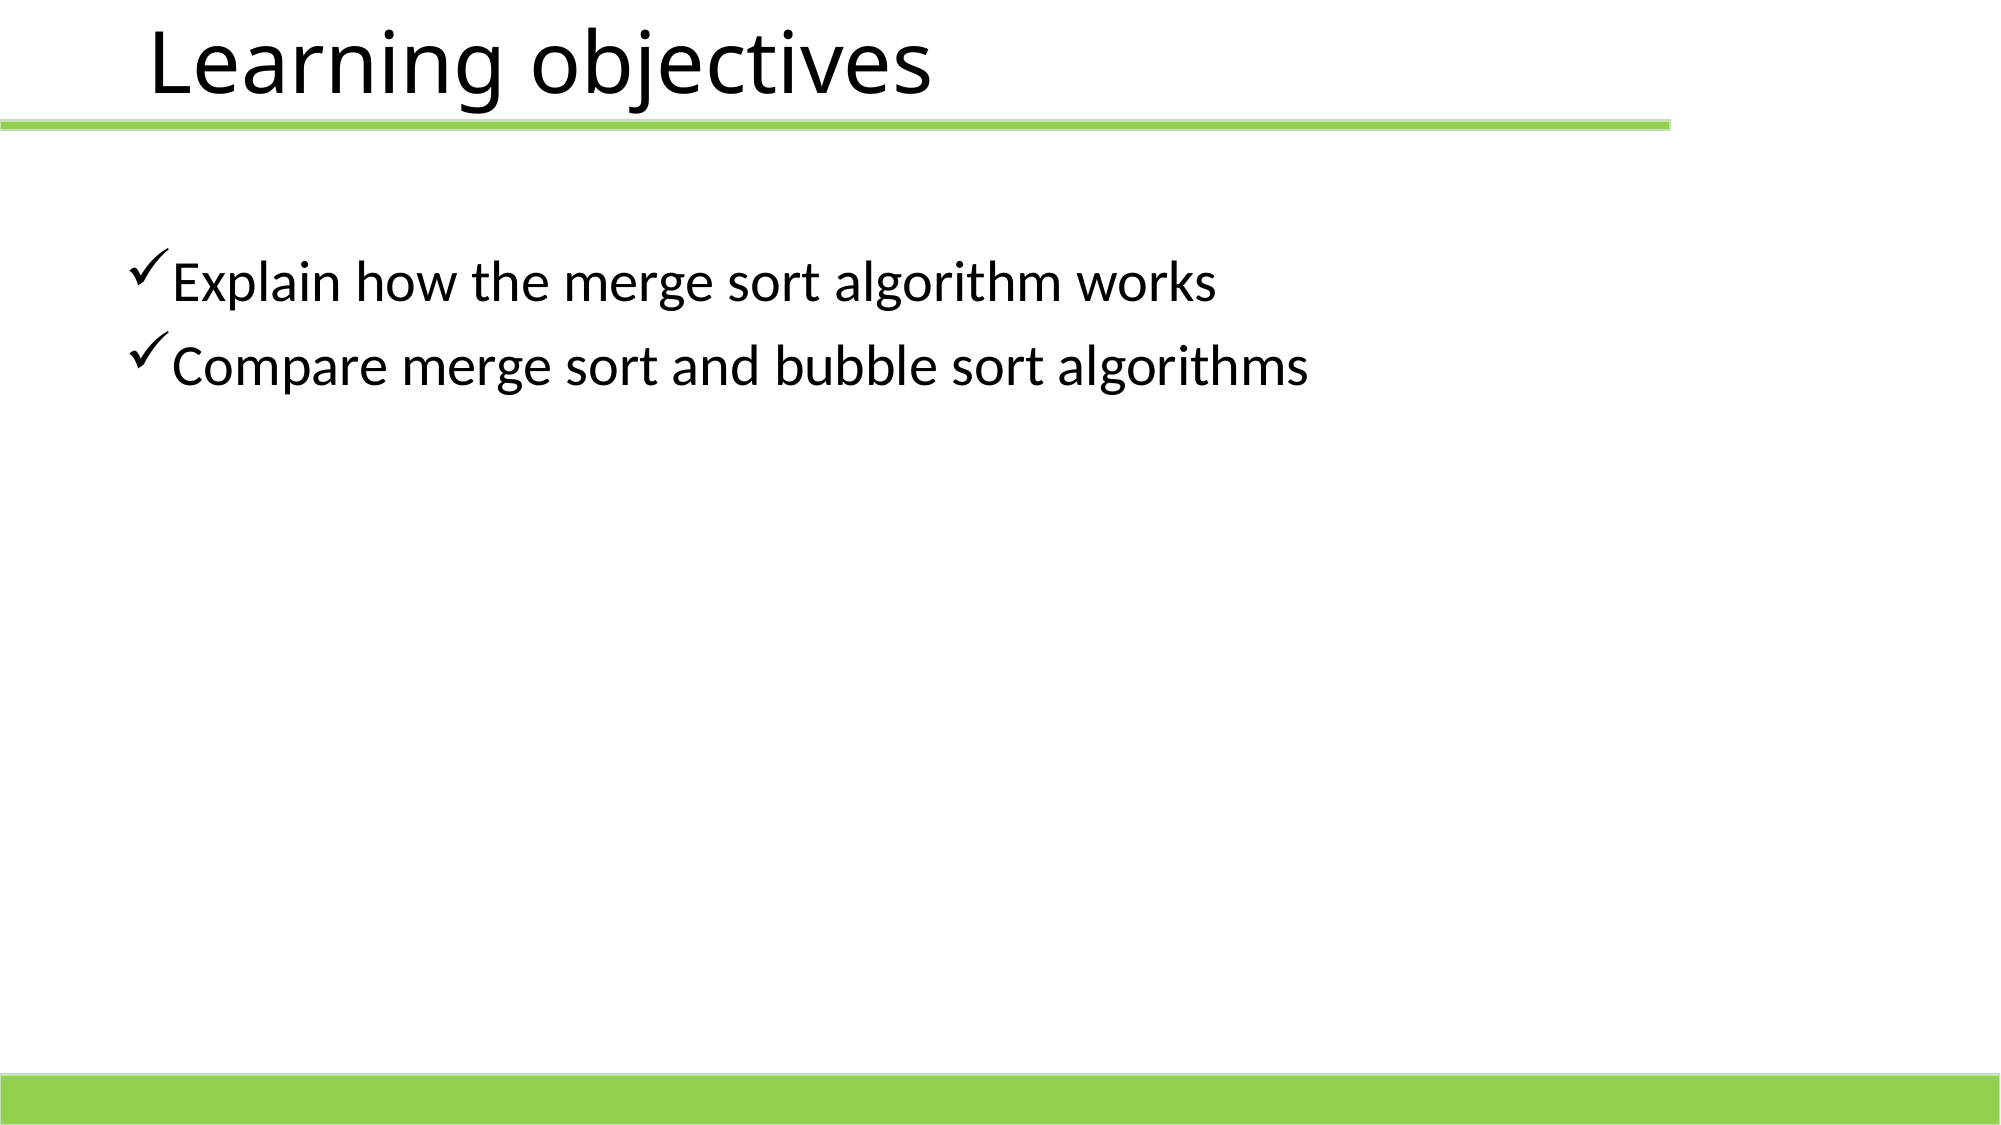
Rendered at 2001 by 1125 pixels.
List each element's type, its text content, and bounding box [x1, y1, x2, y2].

title Learning objectives [132, 11, 1858, 121]
list Explain how the merge sort algorithm works Compare merge sort and bubble sort algorithms [109, 244, 1835, 958]
